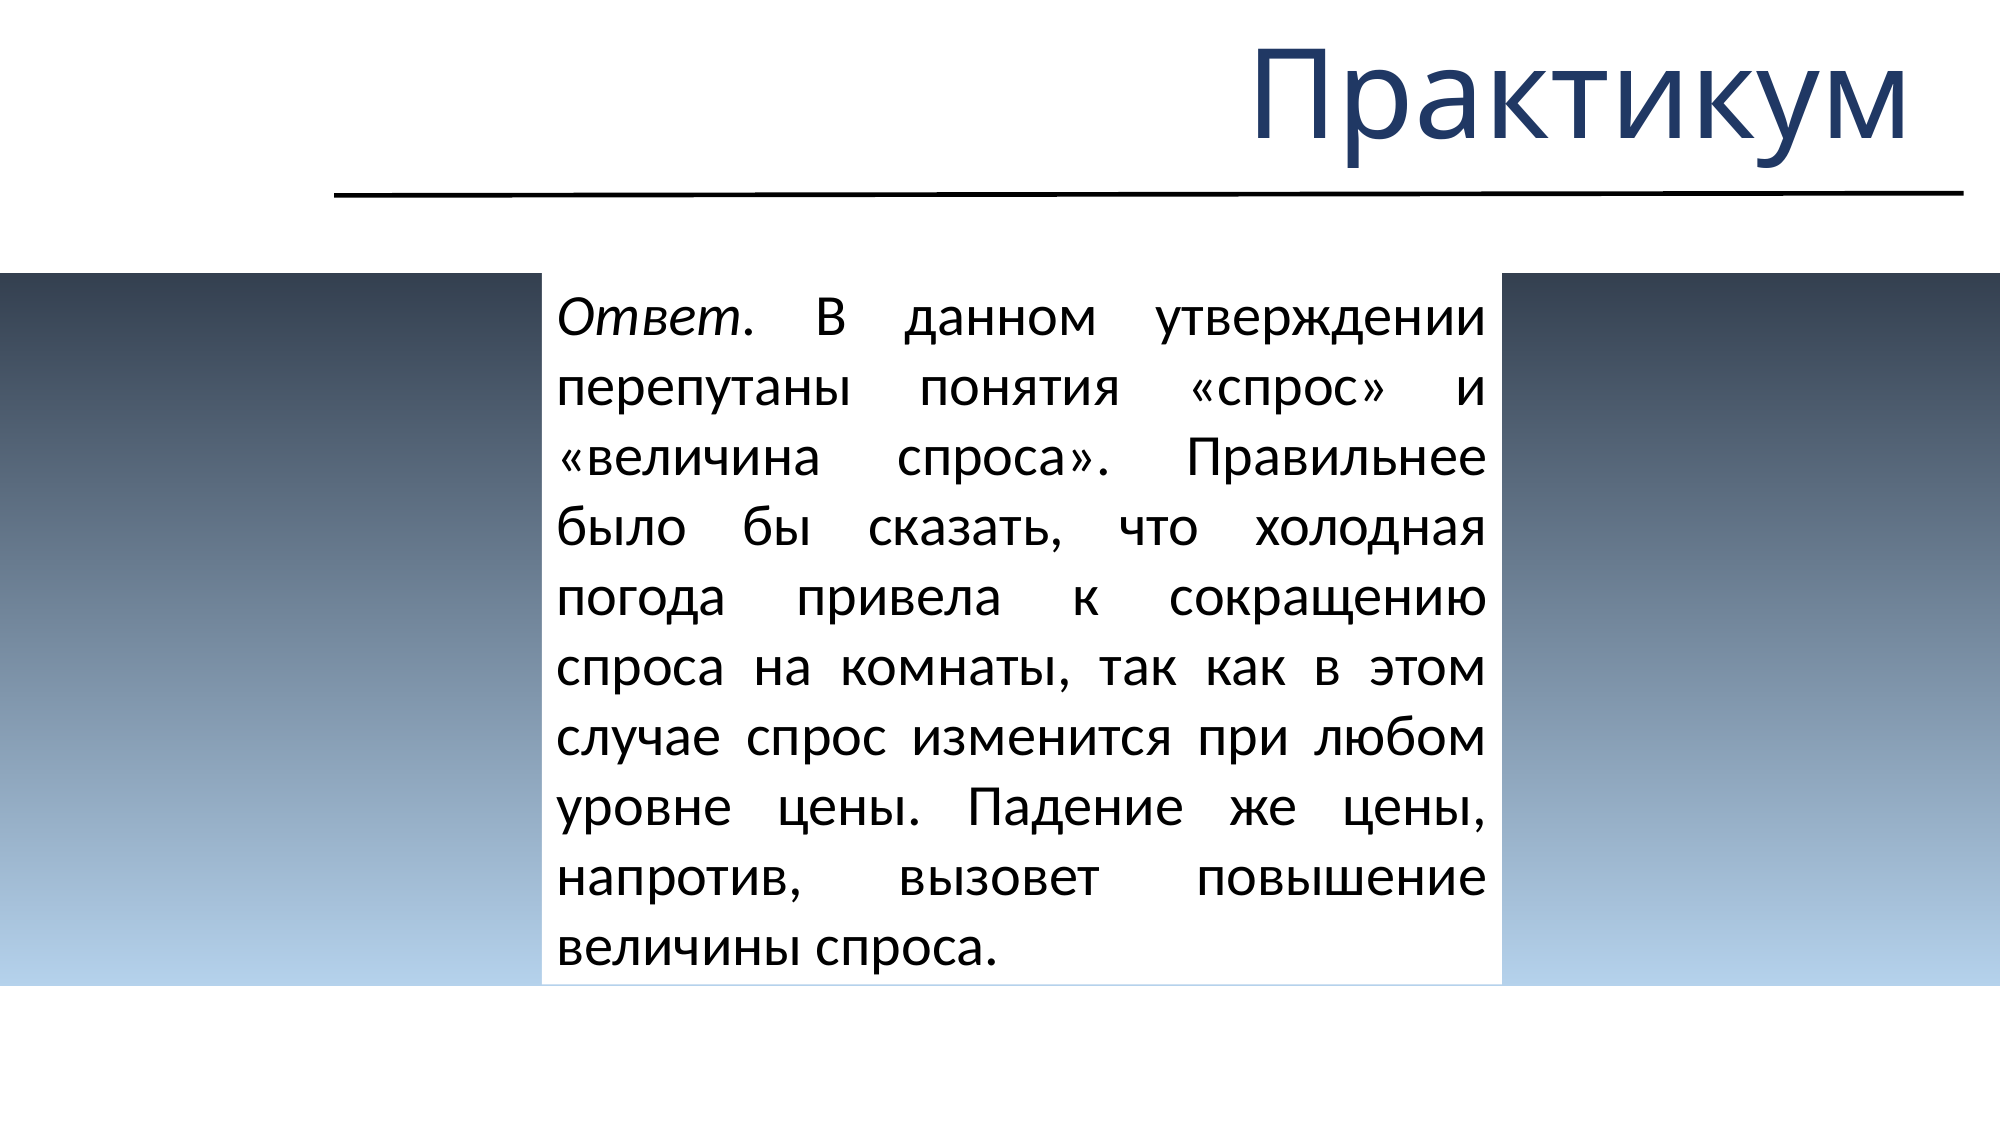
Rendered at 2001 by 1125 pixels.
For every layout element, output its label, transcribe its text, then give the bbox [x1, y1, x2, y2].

text_box [0, 273, 2000, 986]
text_box Практикум [802, 0, 1930, 192]
text_box Ответ. В данном утверждении перепутаны понятия «спрос» и «величина спроса». Правильнее было бы сказать, что холодная погода привела к сокращению спроса на комнаты, так как в этом случае спрос изменится при любом уровне цены. Падение же цены, напротив, вызовет повышение величины спроса. [541, 269, 1503, 985]
